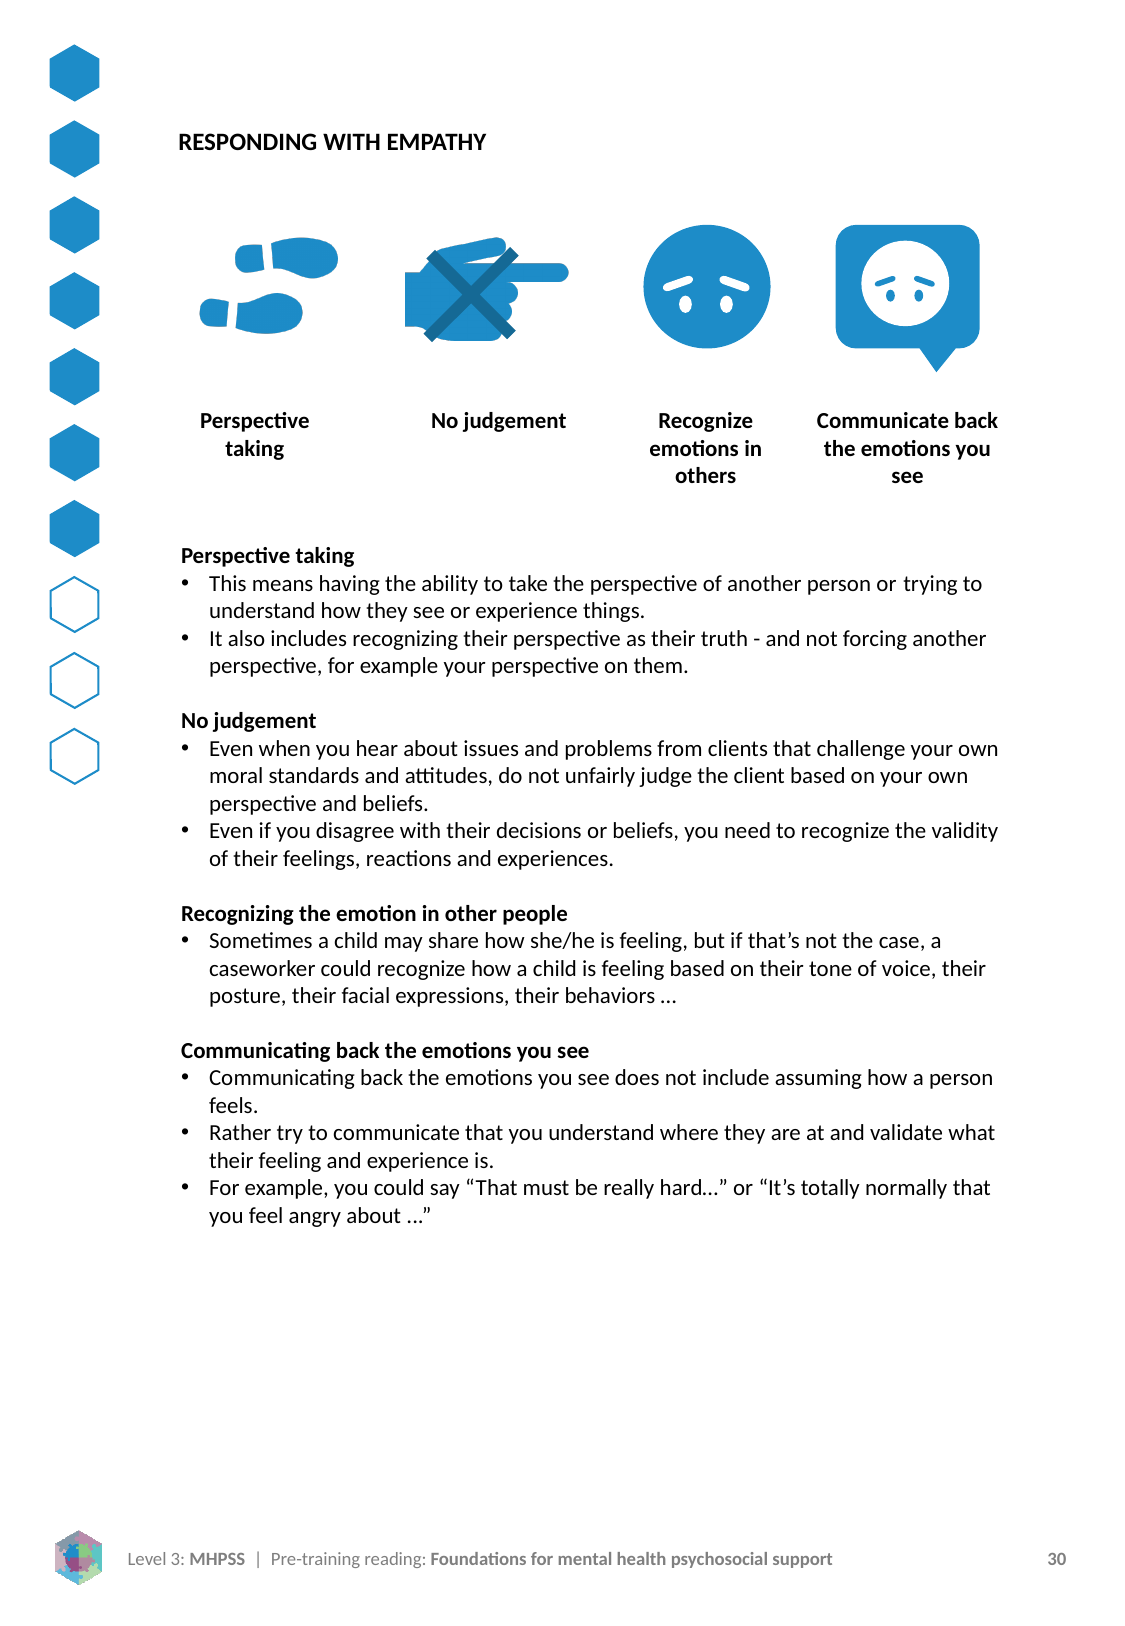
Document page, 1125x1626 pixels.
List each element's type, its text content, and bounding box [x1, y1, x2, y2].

text_box [50, 653, 99, 708]
text_box [50, 577, 99, 632]
picture [193, 210, 344, 361]
text_box Perspective taking This means having the ability to take the perspective of another person or trying to understand how they see or experience things. It also includes recognizing their perspective as their truth - and not forcing another perspective, for example your perspective on them. No judgement Even when you hear about issues and problems from clients that challenge your own moral standards and attitudes, do not unfairly judge the client based on your own perspective and beliefs. Even if you disagree with their decisions or beliefs, you need to recognize the validity of their feelings, reactions and experiences. Recognizing the emotion in other people Sometimes a child may share how she/he is feeling, but if that’s not the case, a caseworker could recognize how a child is feeling based on their tone of voice, their posture, their facial expressions, their behaviors … Communicating back the emotions you see Communicating back the emotions you see does not include assuming how a person feels. Rather try to communicate that you understand where they are at and validate what their feeling and experience is. For example, you could say “That must be really hard…” or “It’s totally normally that you feel angry about ...” [166, 533, 1019, 1236]
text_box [643, 224, 771, 349]
text_box [50, 273, 99, 329]
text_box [354, 183, 588, 406]
text_box Communicate back the emotions you see [801, 398, 1014, 496]
text_box Recognize emotions in others [617, 398, 795, 496]
text_box [50, 45, 99, 101]
text_box [50, 425, 99, 481]
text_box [835, 224, 980, 349]
text_box No judgement [410, 411, 588, 441]
text_box Perspective taking [163, 398, 347, 469]
text_box [50, 501, 99, 557]
text_box [50, 728, 99, 784]
picture [55, 1530, 102, 1585]
text_box [50, 197, 99, 253]
text_box [50, 121, 99, 177]
text_box [50, 349, 99, 405]
text_box RESPONDING WITH EMPATHY [163, 117, 1026, 163]
